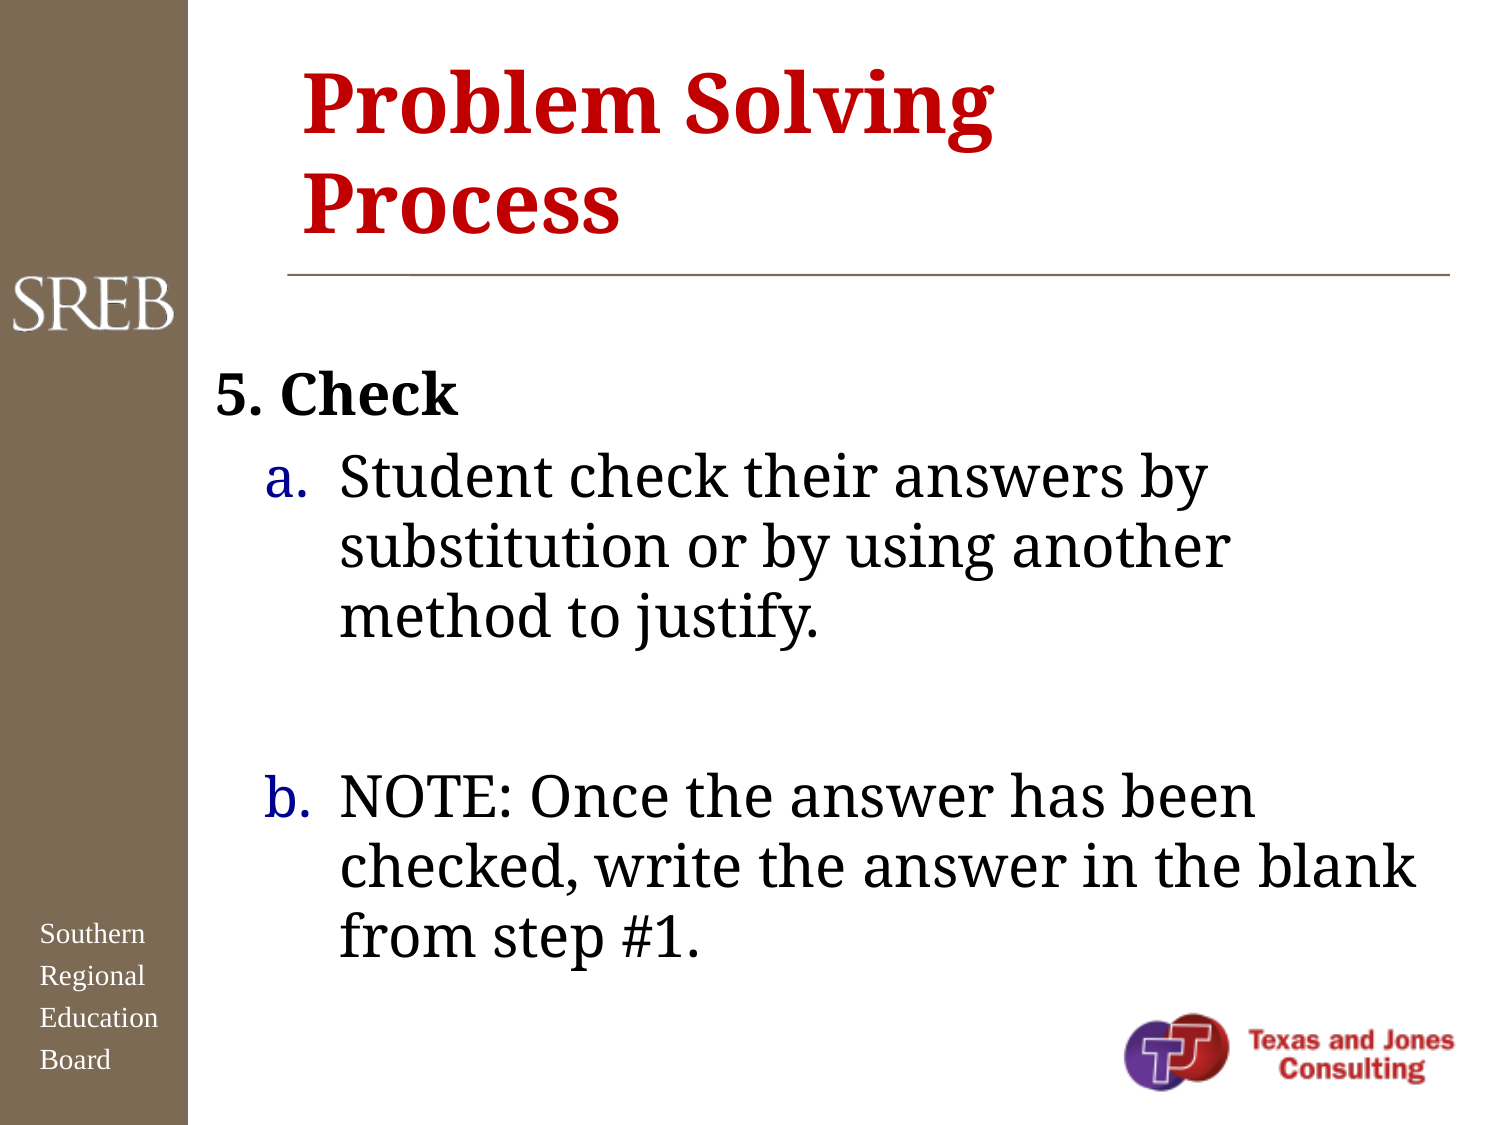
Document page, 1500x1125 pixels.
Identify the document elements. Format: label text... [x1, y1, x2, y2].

picture [1057, 937, 1500, 1125]
list 5. Check Student check their answers by substitution or by using another method to justify. NOTE: Once the answer has been checked, write the answer in the blank from step #1. [199, 349, 1450, 1003]
title Problem Solving Process [287, 74, 1263, 226]
picture [12, 274, 175, 332]
